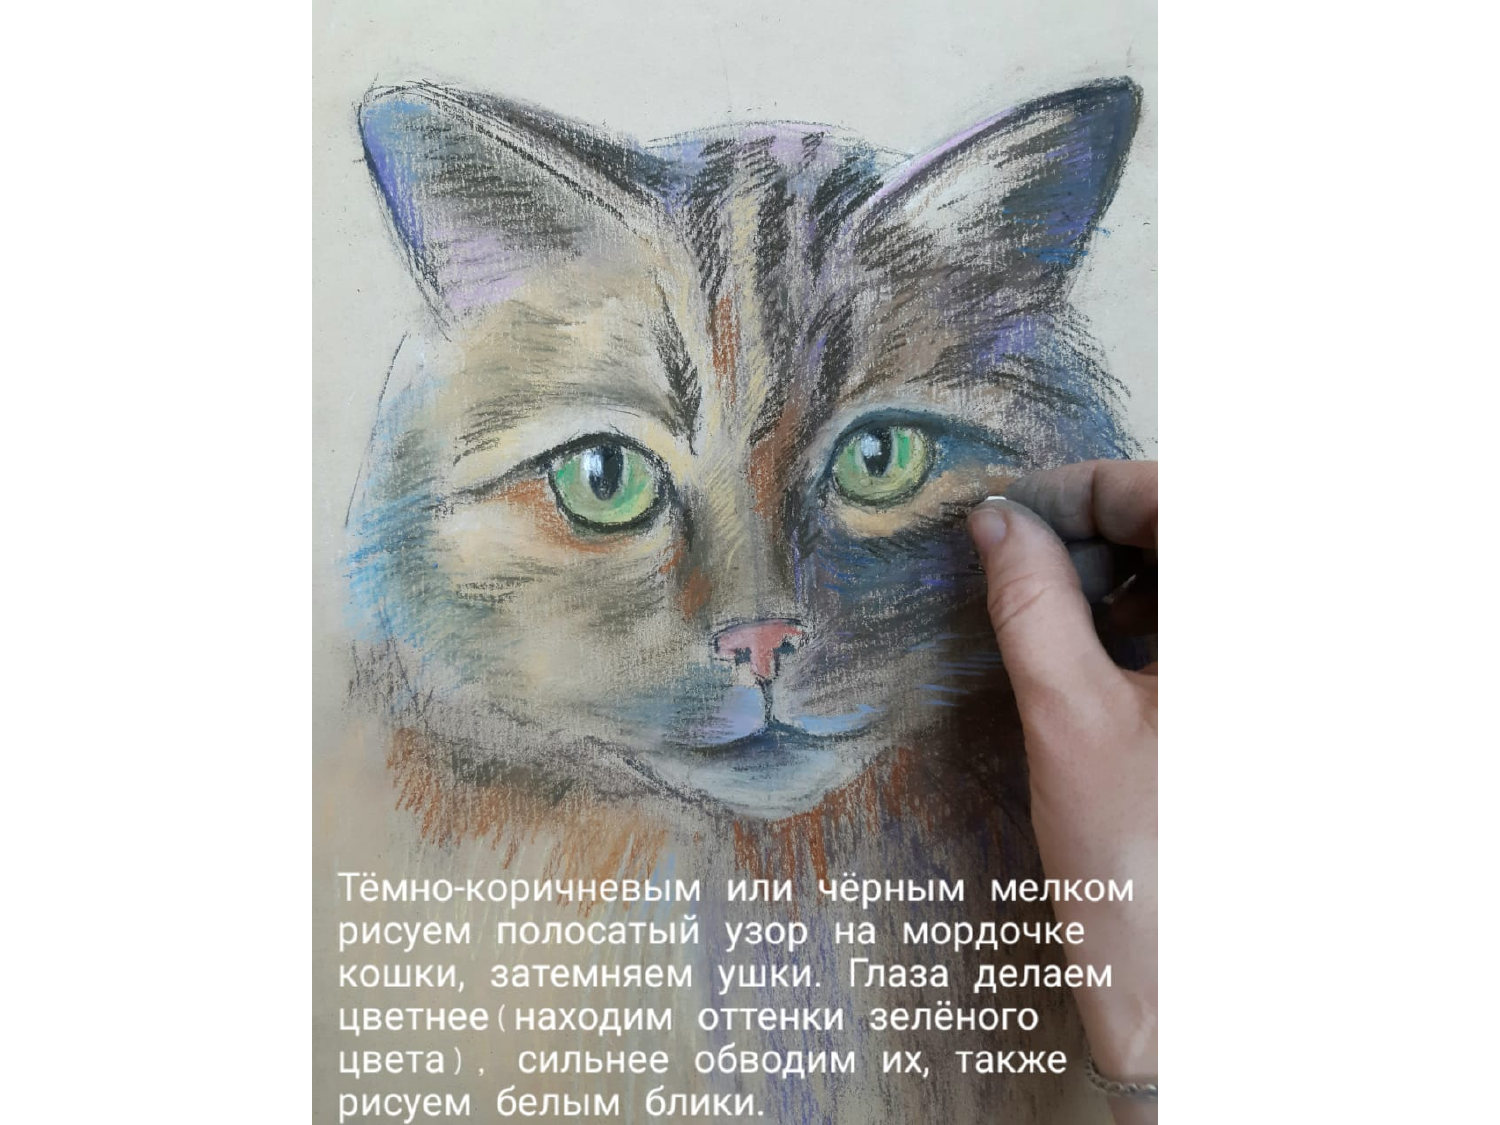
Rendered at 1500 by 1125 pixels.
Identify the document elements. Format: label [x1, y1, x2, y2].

picture [312, 0, 1158, 1125]
